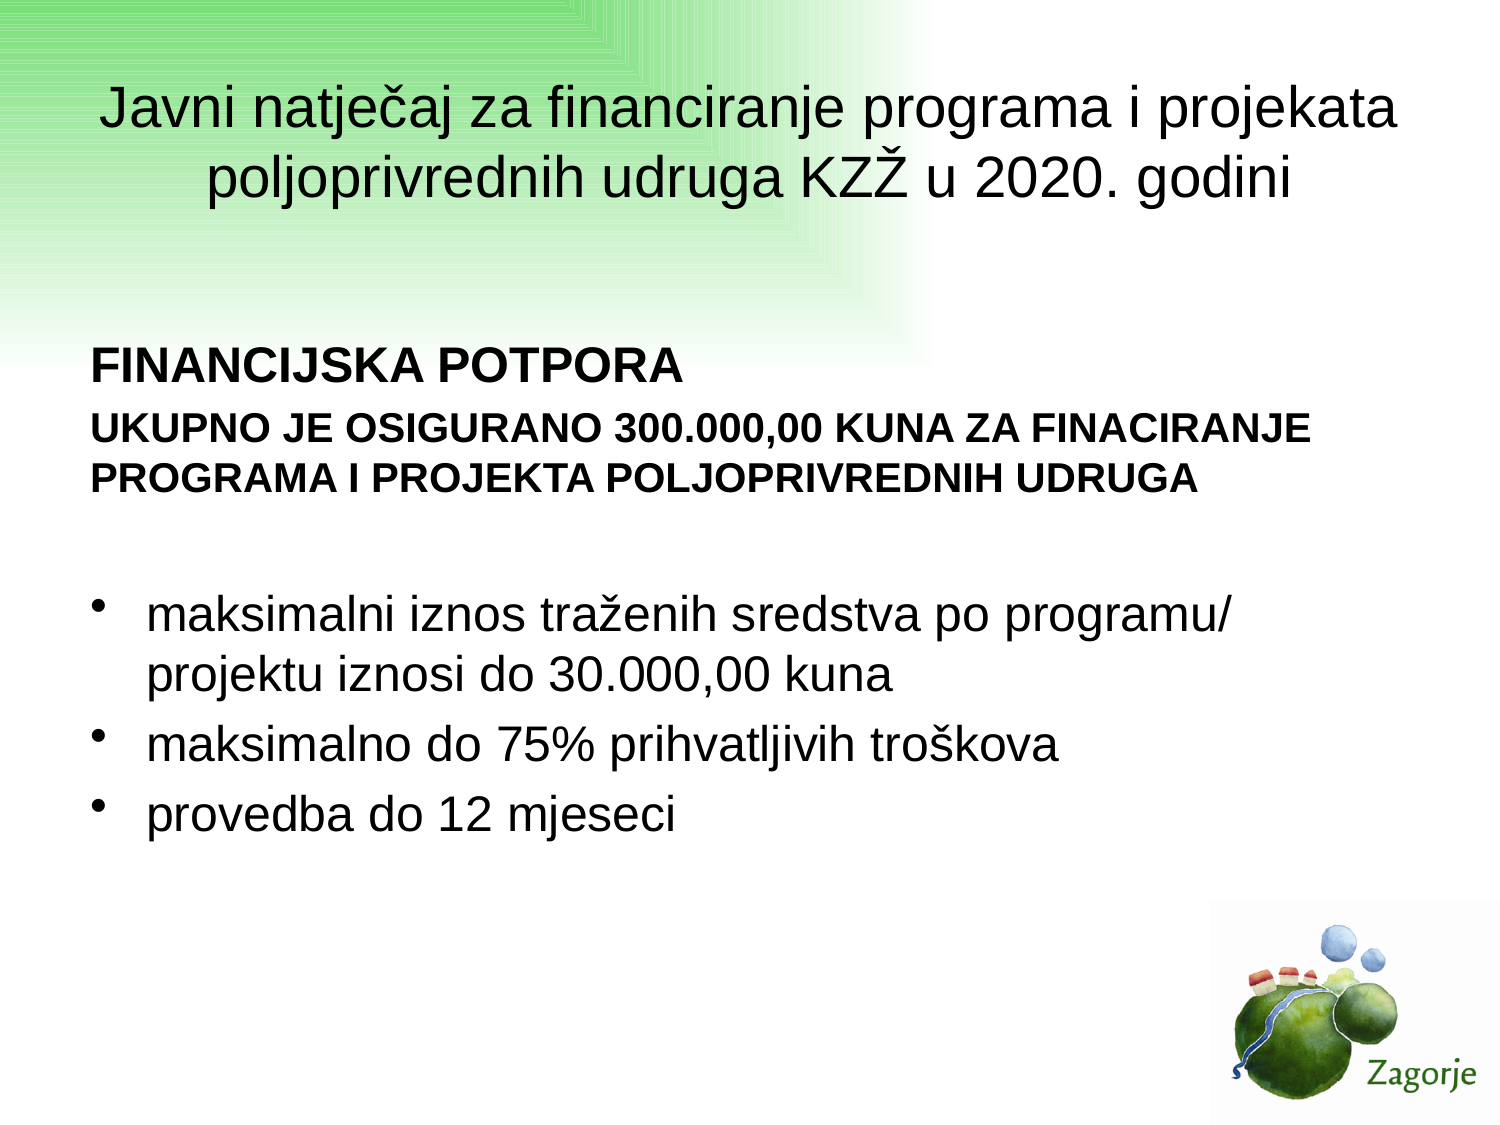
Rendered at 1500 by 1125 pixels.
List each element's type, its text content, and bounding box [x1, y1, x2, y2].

list FINANCIJSKA POTPORA UKUPNO JE OSIGURANO 300.000,00 KUNA ZA FINACIRANJE PROGRAMA I PROJEKTA POLJOPRIVREDNIH UDRUGA maksimalni iznos traženih sredstva po programu/ projektu iznosi do 30.000,00 kuna maksimalno do 75% prihvatljivih troškova provedba do 12 mjeseci [75, 255, 1425, 998]
picture [1210, 901, 1500, 1125]
title Javni natječaj za financiranje programa i projekata poljoprivrednih udruga KZŽ u 2020. godini [75, 45, 1425, 233]
